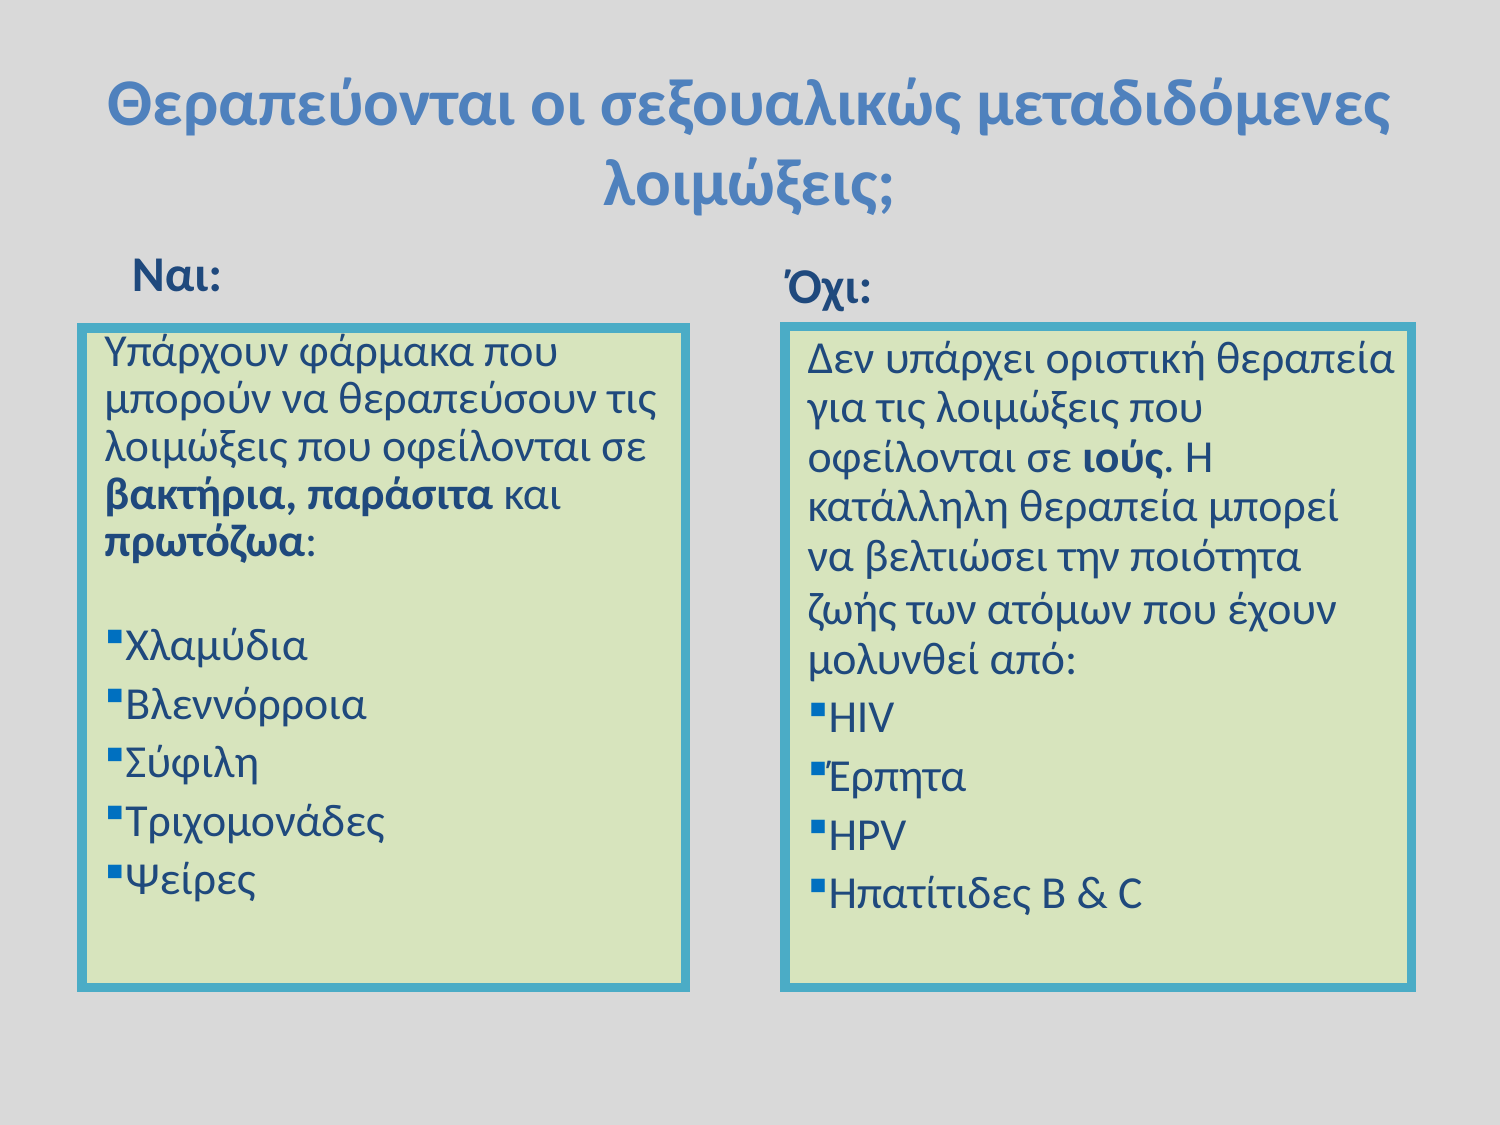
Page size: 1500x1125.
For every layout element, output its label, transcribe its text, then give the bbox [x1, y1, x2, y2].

text_box Όχι: [773, 246, 1442, 321]
text_box Ναι: [117, 234, 668, 310]
list Υπάρχουν φάρμακα που μπορούν να θεραπεύσουν τις λοιμώξεις που οφείλονται σε βακτήρια, παράσιτα και πρωτόζωα: Χλαμύδια Βλεννόρροια Σύφιλη Τριχομονάδες Ψείρες [81, 327, 686, 988]
list Δεν υπάρχει οριστική θεραπεία για τις λοιμώξεις που οφείλονται σε ιούς. Η κατάλληλη θεραπεία μπορεί να βελτιώσει την ποιότητα ζωής των ατόμων που έχουν μολυνθεί από: HIV Έρπητα HPV Ηπατίτιδες B & C [784, 326, 1412, 988]
title Θεραπεύονται οι σεξουαλικώς μεταδιδόμενες λοιμώξεις; [74, 44, 1426, 233]
